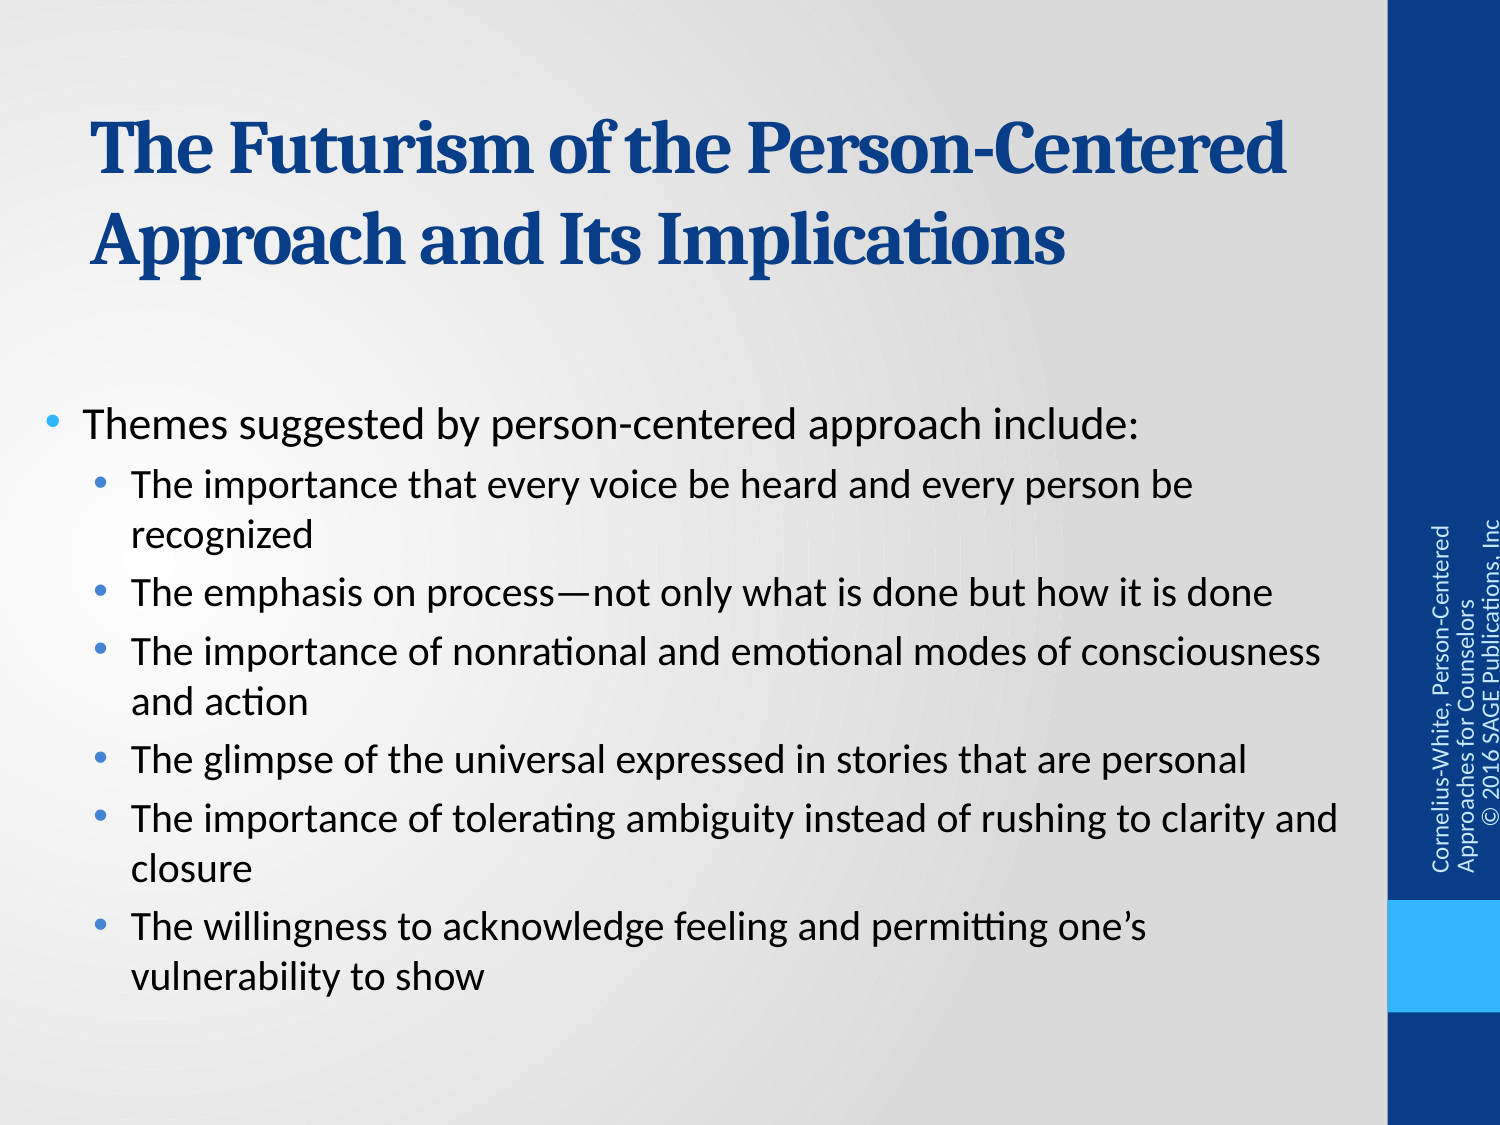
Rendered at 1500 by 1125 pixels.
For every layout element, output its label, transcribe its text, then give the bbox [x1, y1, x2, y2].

footer Cornelius-White, Person-Centered Approaches for Counselors © 2016 SAGE Publications, Inc. [1408, 500, 1469, 889]
title The Futurism of the Person-Centered Approach and Its Implications [75, 45, 1325, 333]
list Themes suggested by person-centered approach include: The importance that every voice be heard and every person be recognized The emphasis on process—not only what is done but how it is done The importance of nonrational and emotional modes of consciousness and action The glimpse of the universal expressed in stories that are personal The importance of tolerating ambiguity instead of rushing to clarity and closure The willingness to acknowledge feeling and permitting one’s vulnerability to show [10, 385, 1361, 1106]
